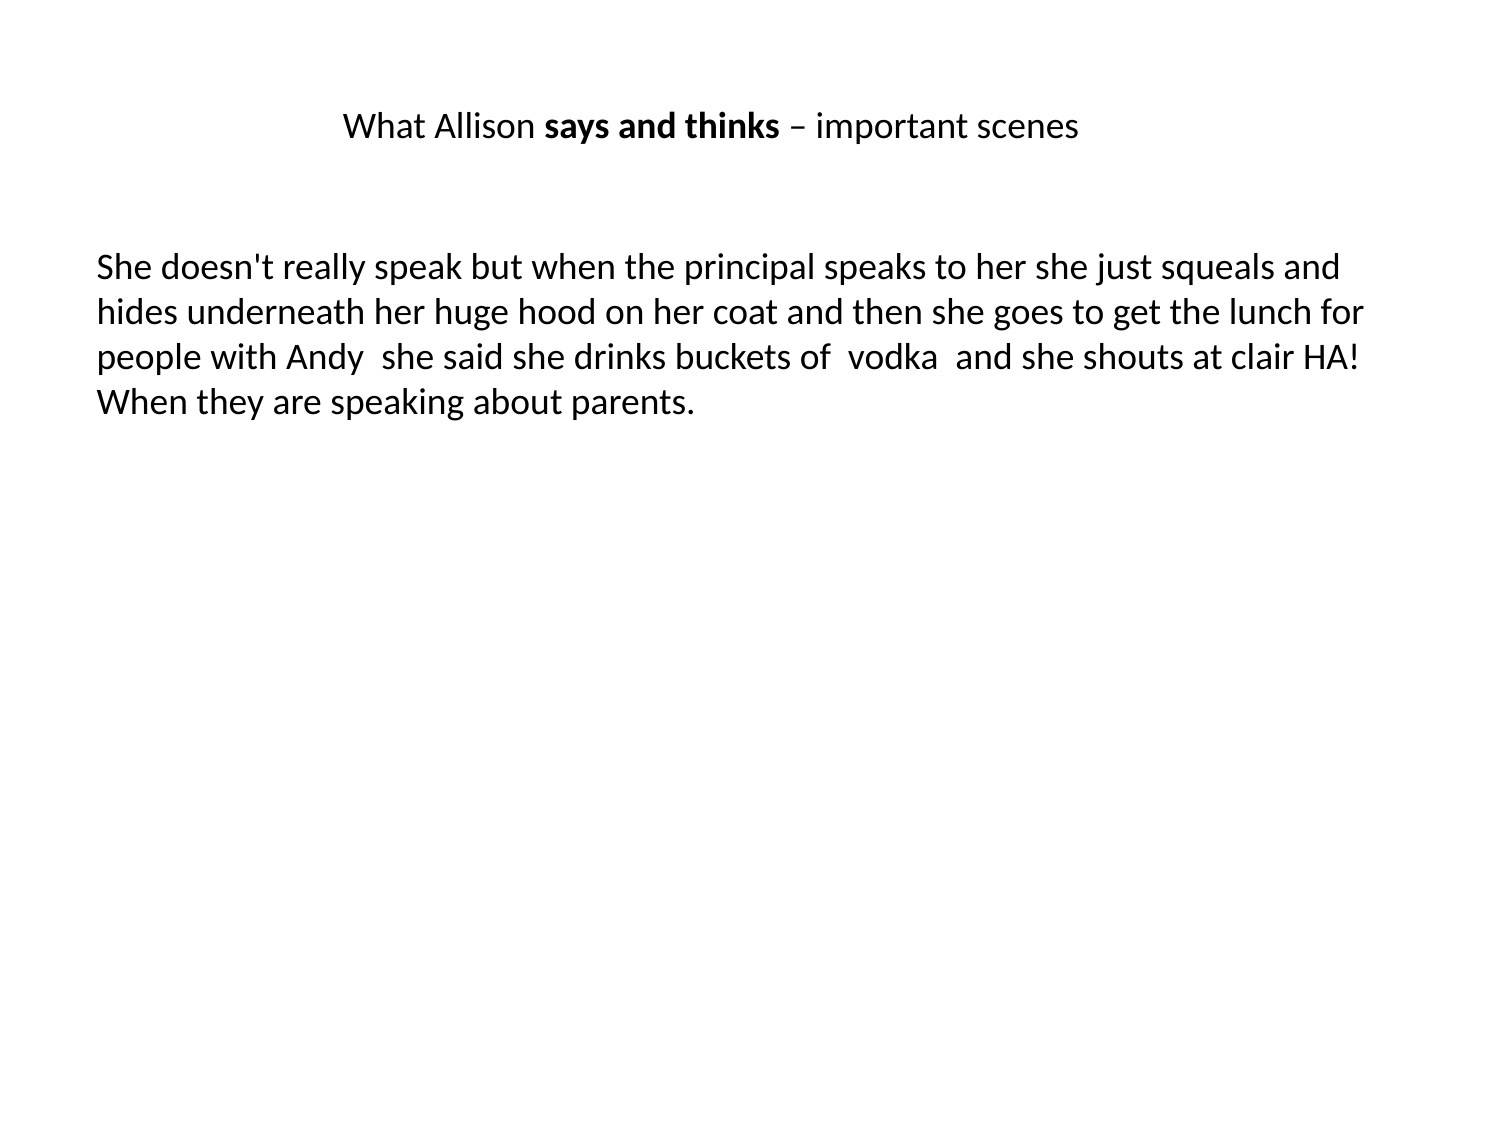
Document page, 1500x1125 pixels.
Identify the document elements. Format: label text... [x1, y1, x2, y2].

text_box She doesn't really speak but when the principal speaks to her she just squeals and hides underneath her huge hood on her coat and then she goes to get the lunch for people with Andy she said she drinks buckets of vodka and she shouts at clair HA! When they are speaking about parents. [81, 234, 1407, 430]
text_box What Allison says and thinks – important scenes [328, 93, 1102, 154]
